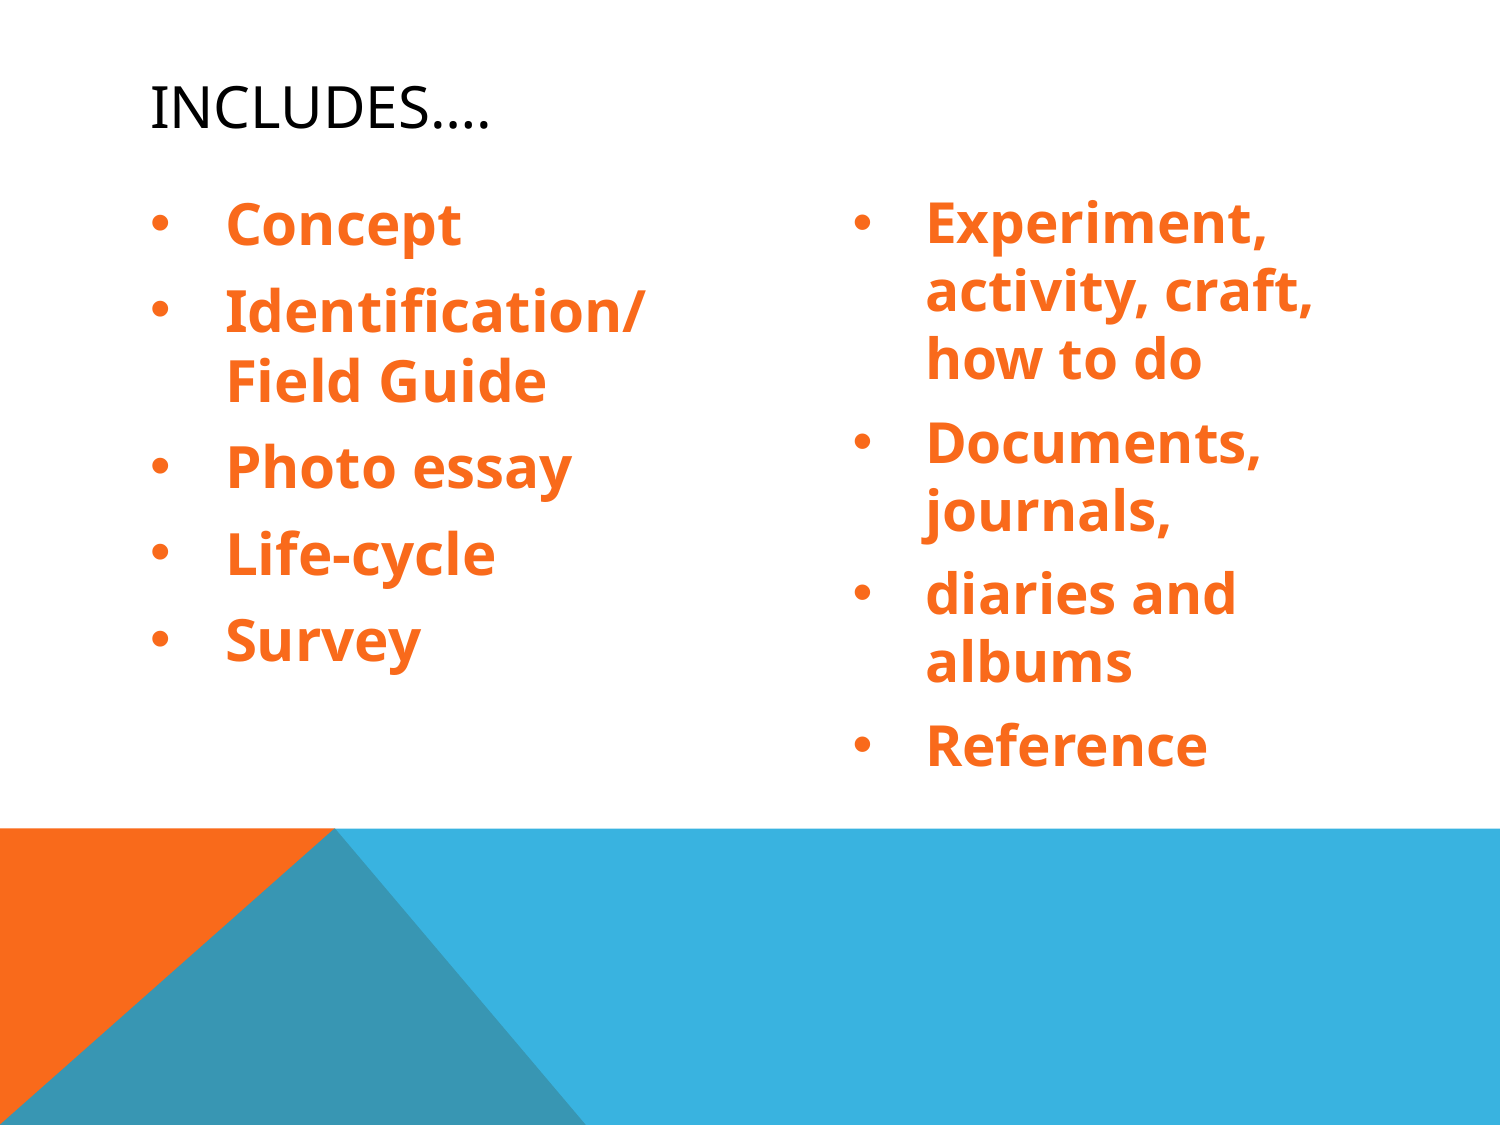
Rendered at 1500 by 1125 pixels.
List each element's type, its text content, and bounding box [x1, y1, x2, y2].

title Includes…. [135, 60, 1369, 150]
list Concept Identification/Field Guide Photo essay Life-cycle Survey [135, 179, 725, 789]
list Experiment, activity, craft, how to do Documents, journals, diaries and albums Reference [837, 179, 1375, 789]
